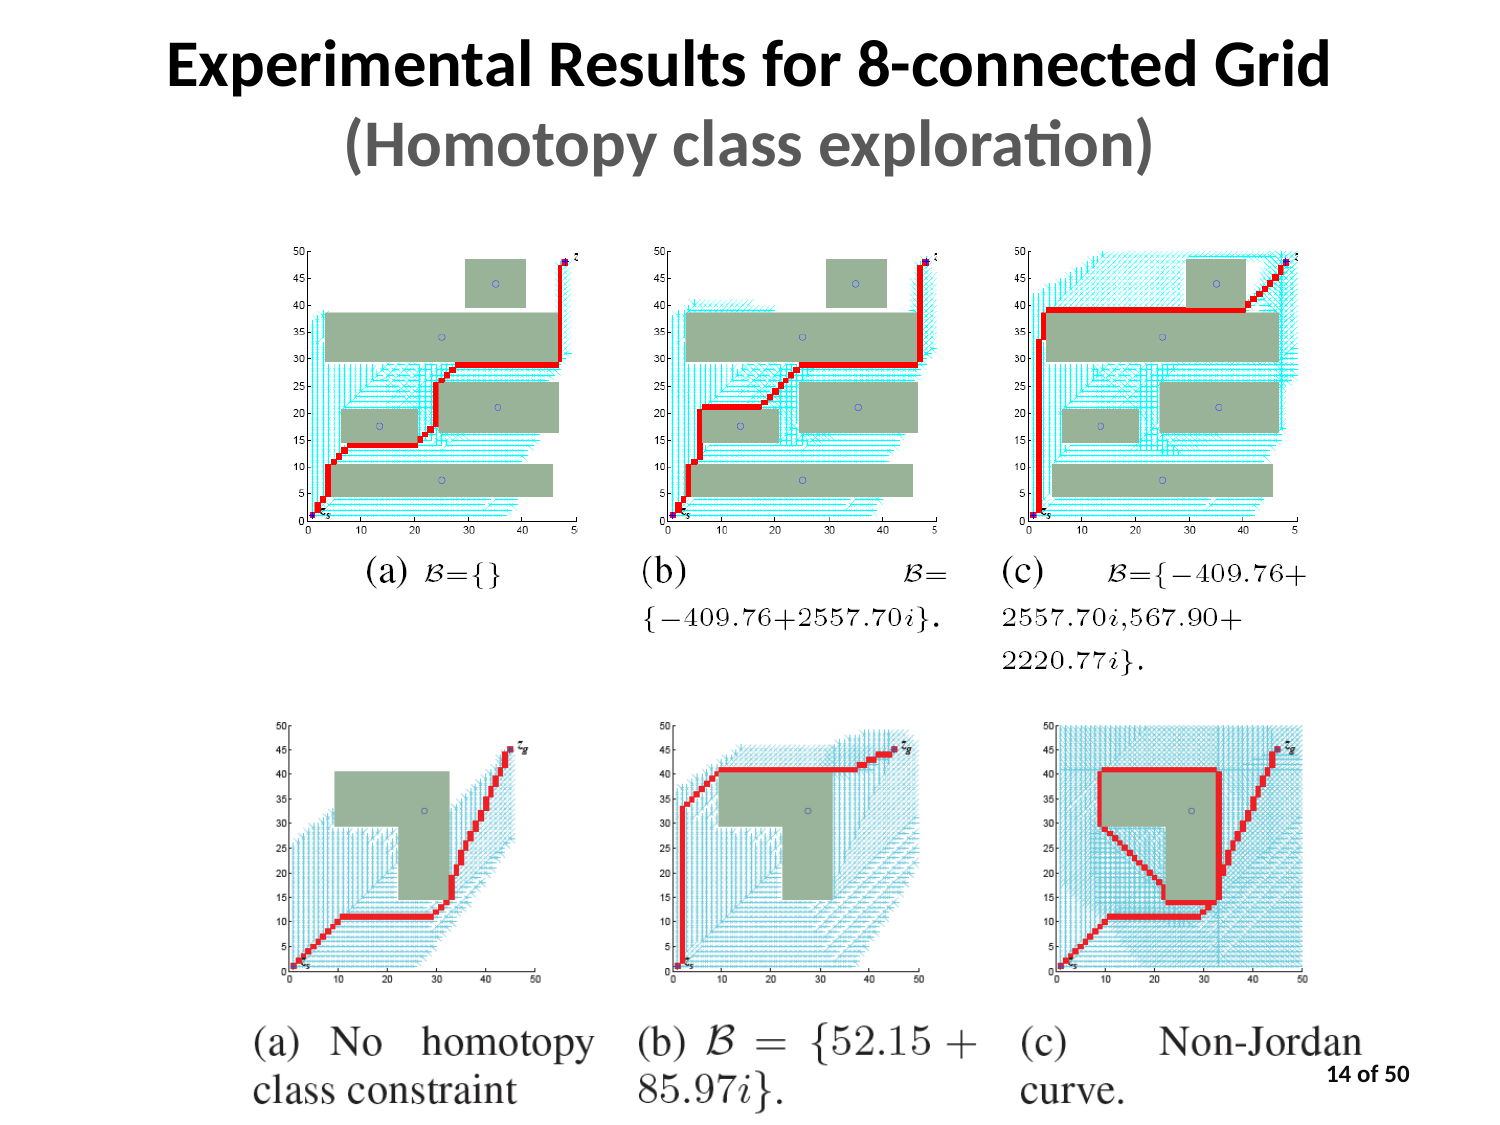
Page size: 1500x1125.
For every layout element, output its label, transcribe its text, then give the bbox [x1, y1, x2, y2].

text_box Experimental Results for 8-connected Grid (Homotopy class exploration) [0, 12, 1500, 188]
slide_number 14 of 50 [1384, 1042, 1425, 1103]
picture [272, 224, 1326, 688]
picture [212, 696, 1379, 1125]
